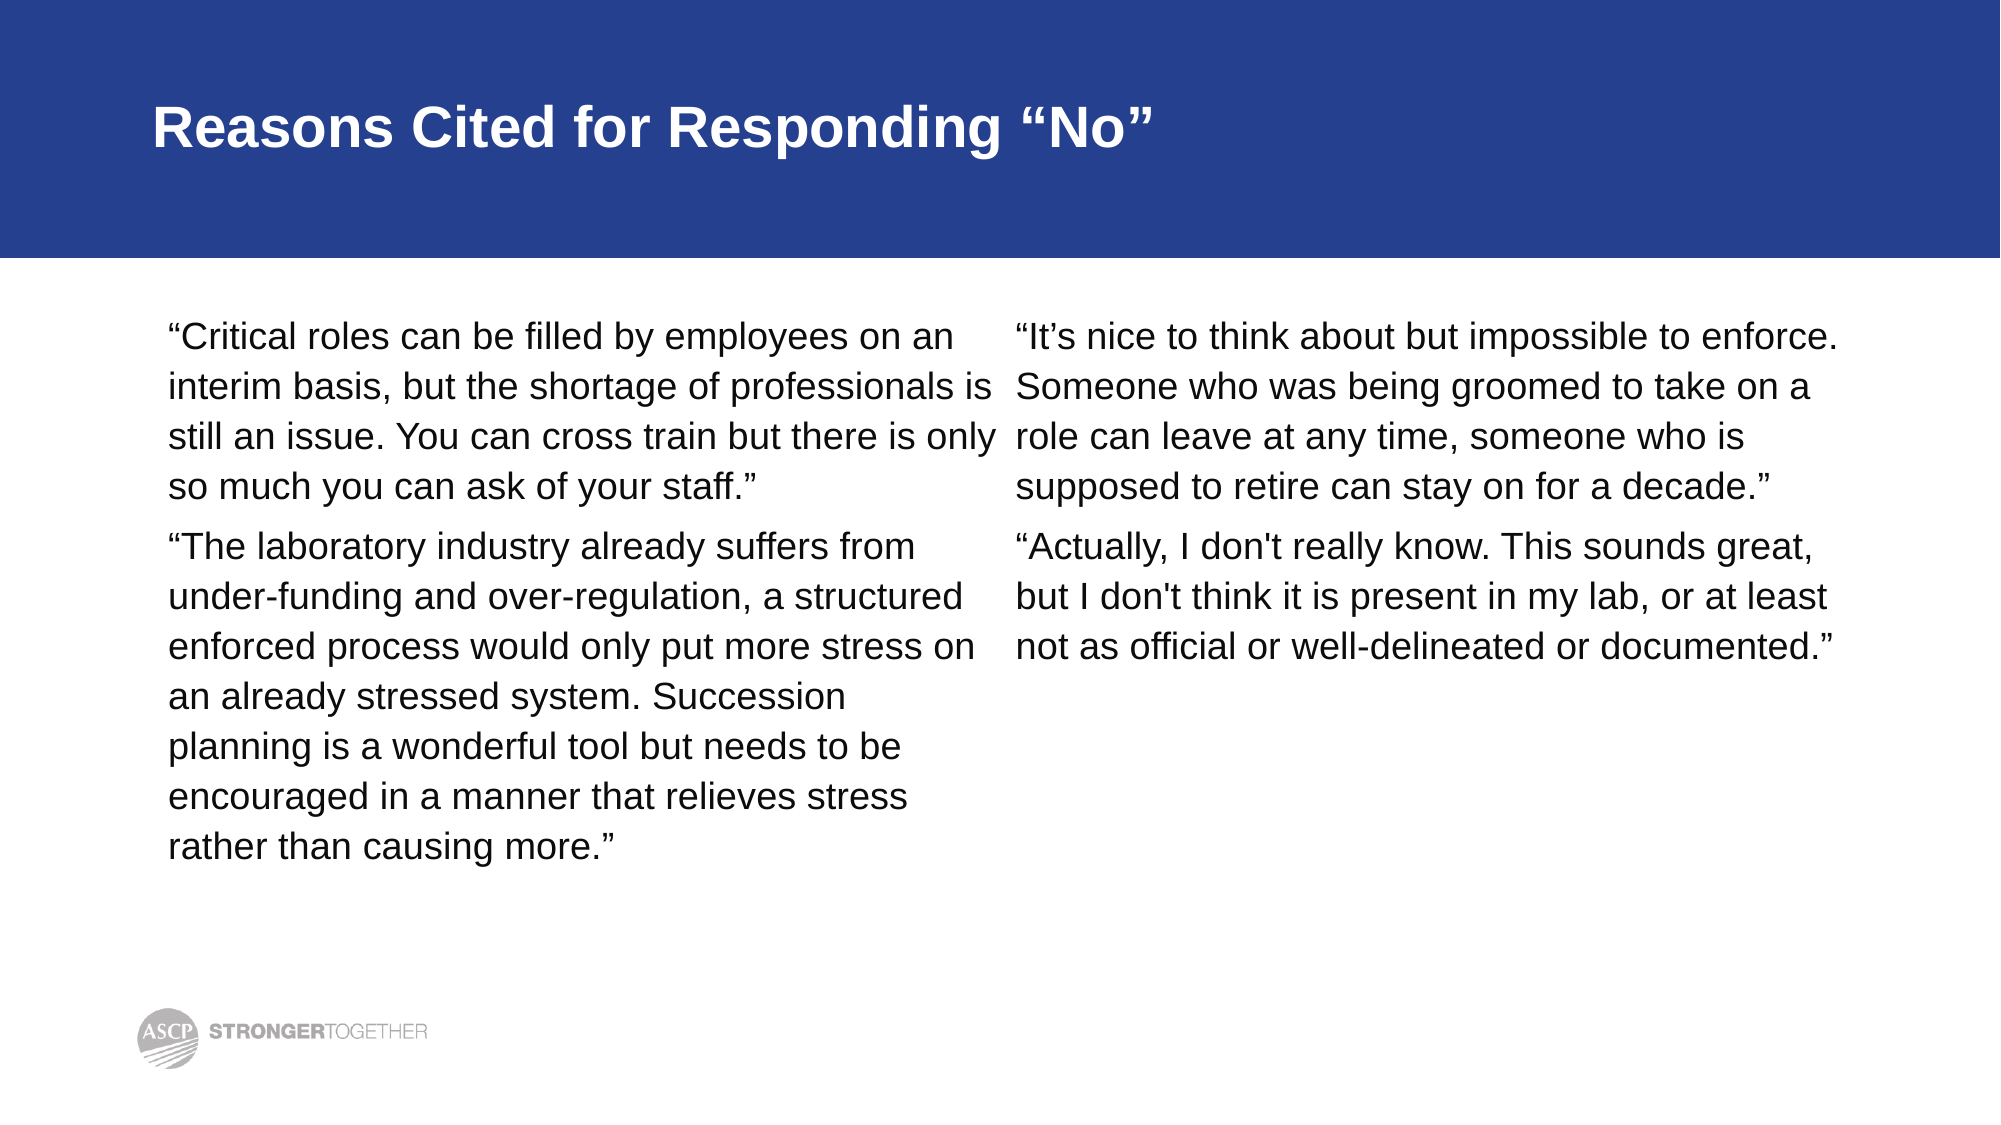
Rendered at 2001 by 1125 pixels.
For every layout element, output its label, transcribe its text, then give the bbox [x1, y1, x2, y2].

list “Critical roles can be filled by employees on an interim basis, but the shortage of professionals is still an issue. You can cross train but there is only so much you can ask of your staff.” “The laboratory industry already suffers from under-funding and over-regulation, a structured enforced process would only put more stress on an already stressed system. Succession planning is a wonderful tool but needs to be encouraged in a manner that relieves stress rather than causing more.” “It’s nice to think about but impossible to enforce. Someone who was being groomed to take on a role can leave at any time, someone who is supposed to retire can stay on for a decade.” “Actually, I don't really know. This sounds great, but I don't think it is present in my lab, or at least not as official or well-delineated or documented.” [137, 299, 1863, 942]
title Reasons Cited for Responding “No” [137, 20, 1863, 238]
picture [137, 1008, 427, 1069]
